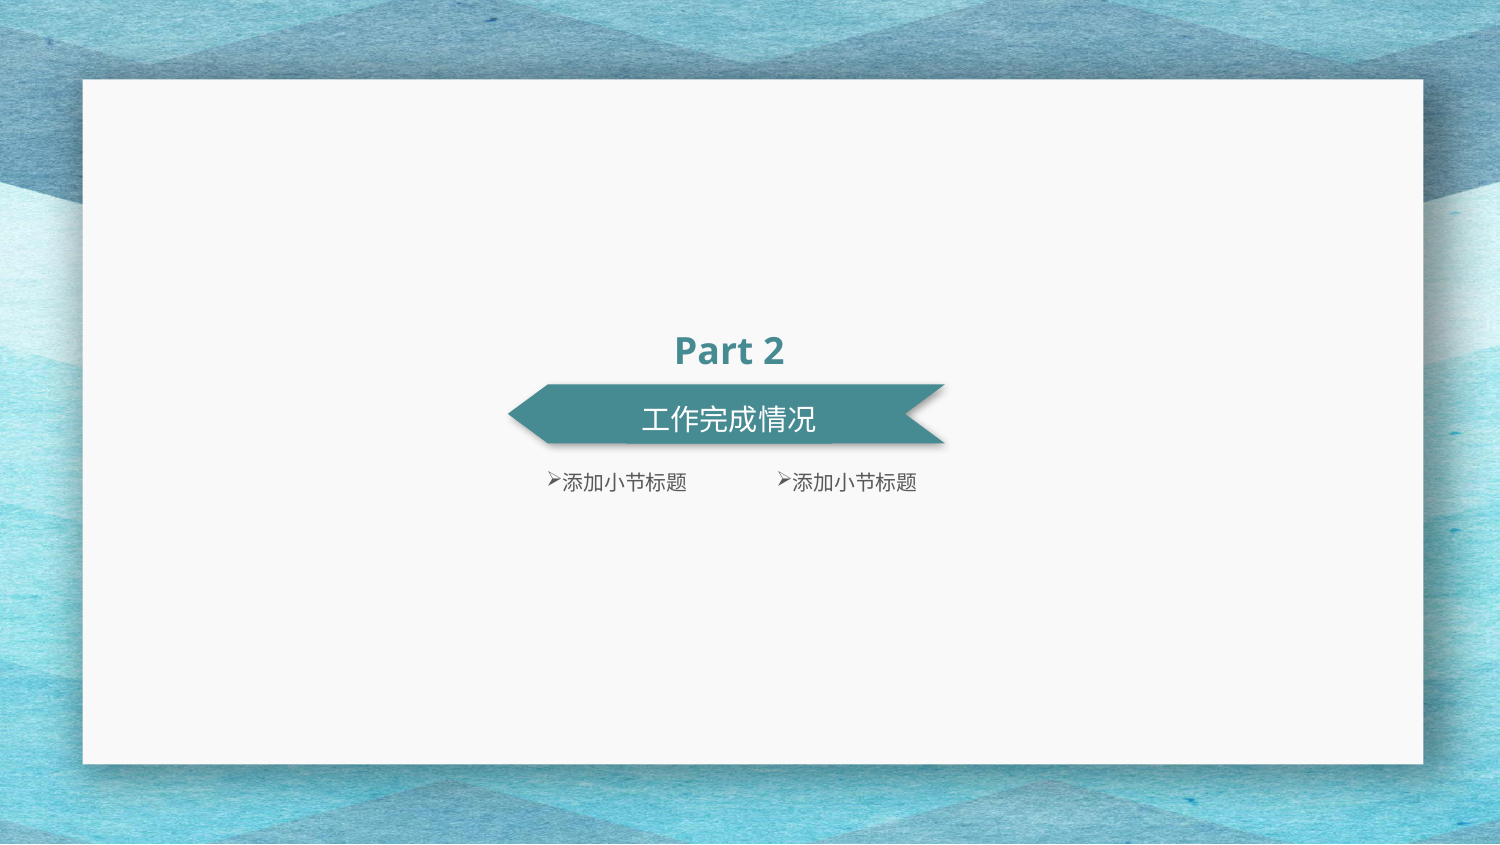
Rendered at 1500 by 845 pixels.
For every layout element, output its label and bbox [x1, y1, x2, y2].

picture [0, 0, 1500, 844]
text_box [507, 384, 946, 445]
